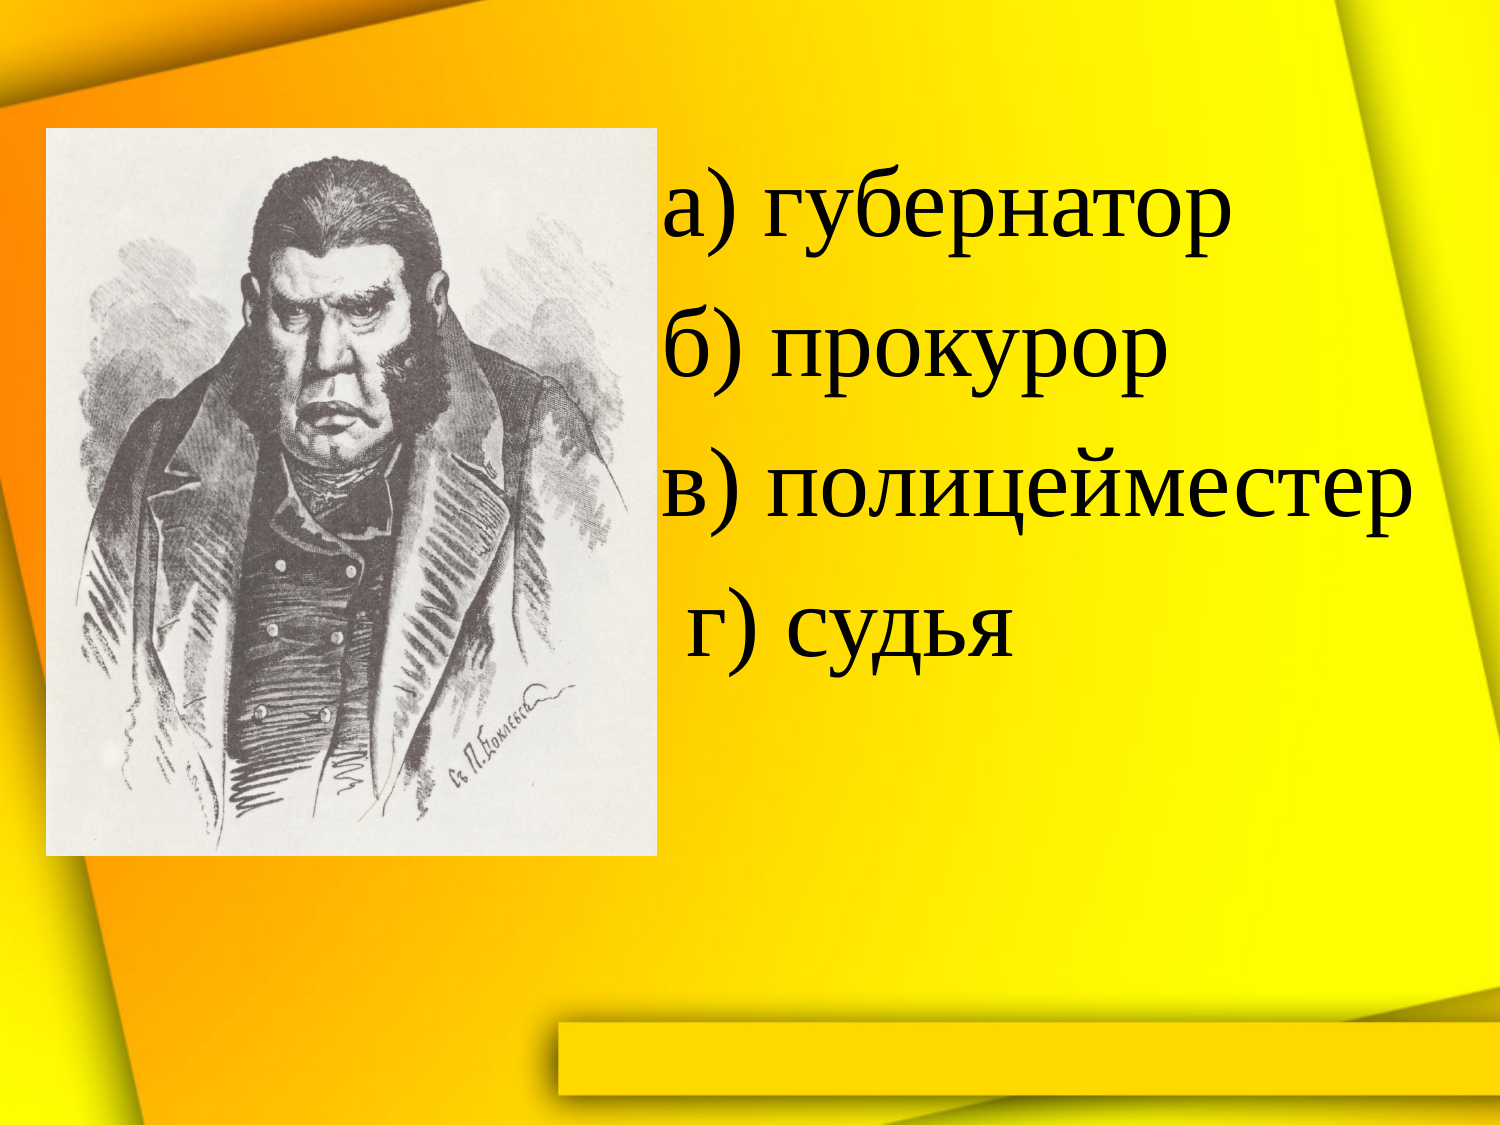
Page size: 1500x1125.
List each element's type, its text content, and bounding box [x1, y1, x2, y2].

picture [0, 0, 1500, 1125]
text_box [46, 128, 657, 856]
list а) губернатор б) прокурор в) полицейместер г) судья [620, 128, 1466, 868]
